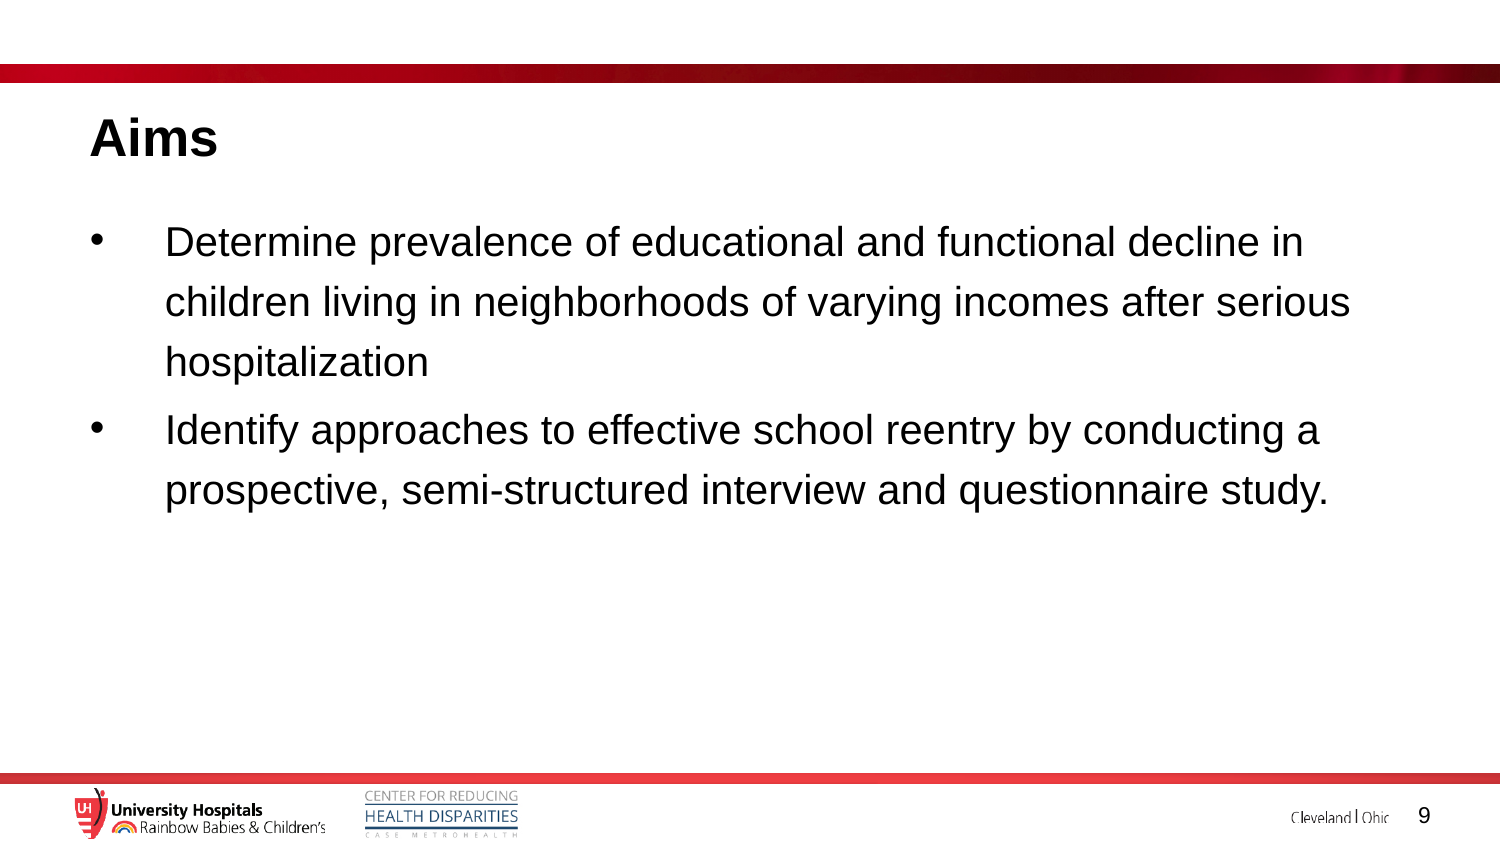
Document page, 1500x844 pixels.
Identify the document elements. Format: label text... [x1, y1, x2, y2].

picture [0, 64, 1500, 83]
title Aims [75, 96, 1425, 175]
slide_number 9 [1095, 793, 1446, 839]
picture [346, 788, 535, 839]
list Determine prevalence of educational and functional decline in children living in neighborhoods of varying incomes after serious hospitalization Identify approaches to effective school reentry by conducting a prospective, semi-structured interview and questionnaire study. [75, 196, 1425, 754]
